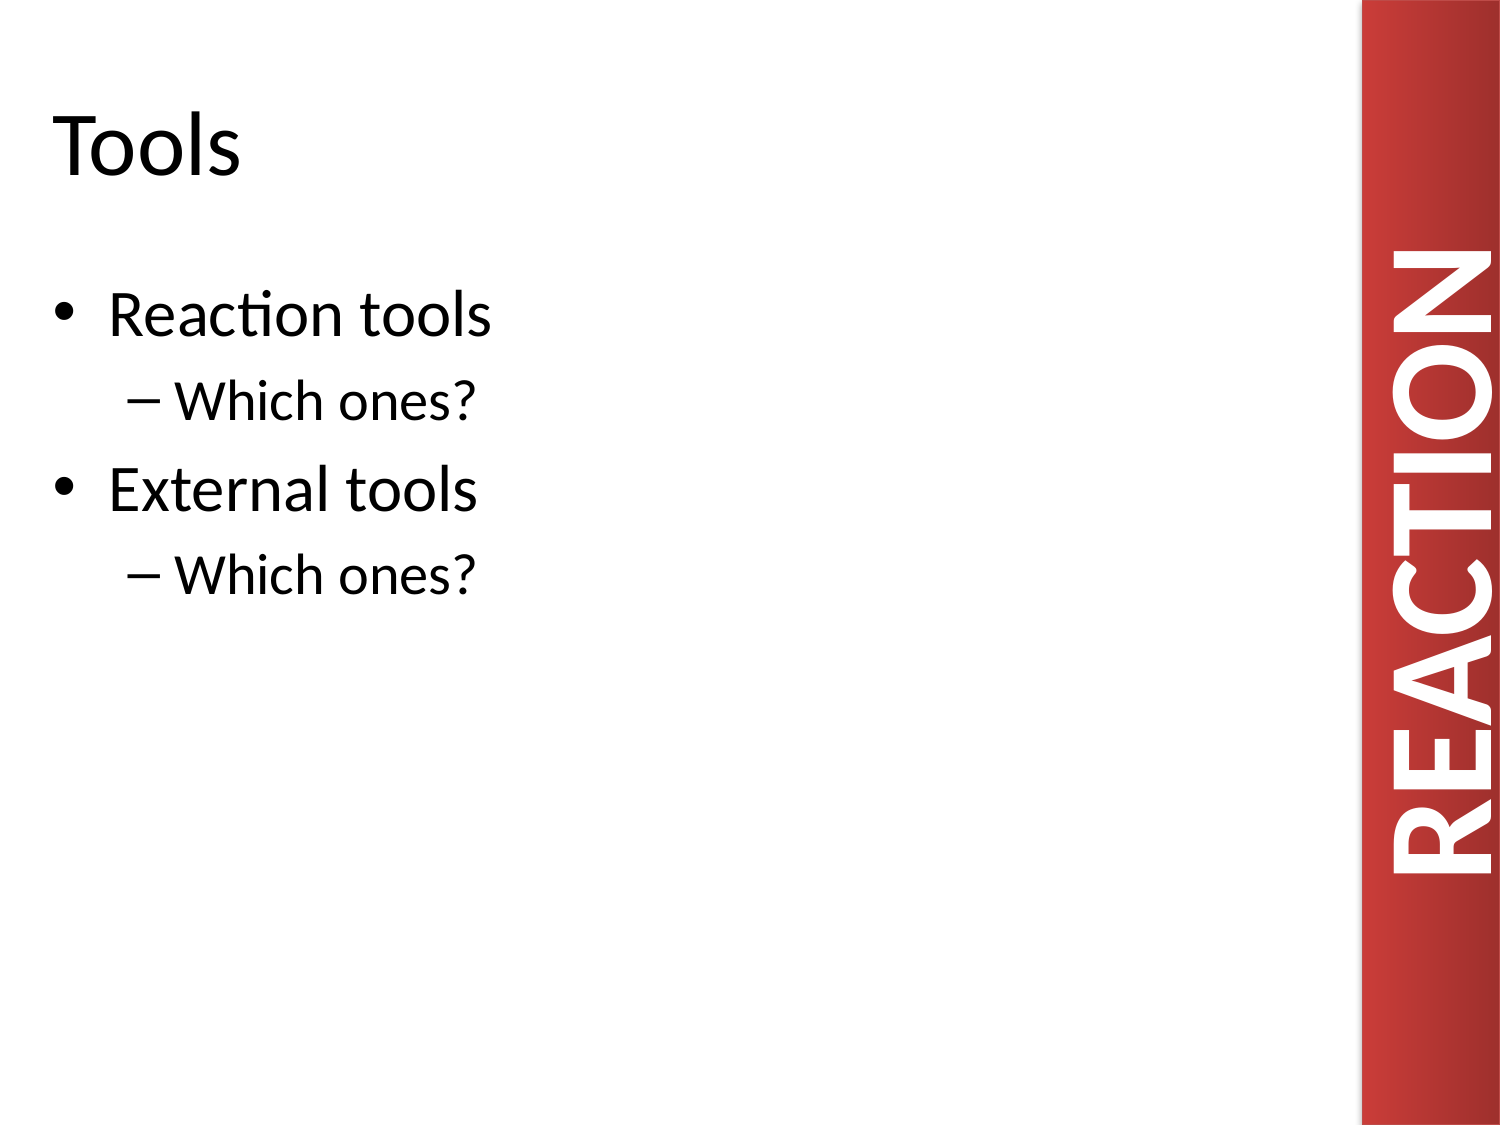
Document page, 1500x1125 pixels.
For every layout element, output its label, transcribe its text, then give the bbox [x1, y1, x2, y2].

list Reaction tools Which ones? External tools Which ones? [37, 262, 1388, 1006]
title Tools [37, 44, 1388, 233]
